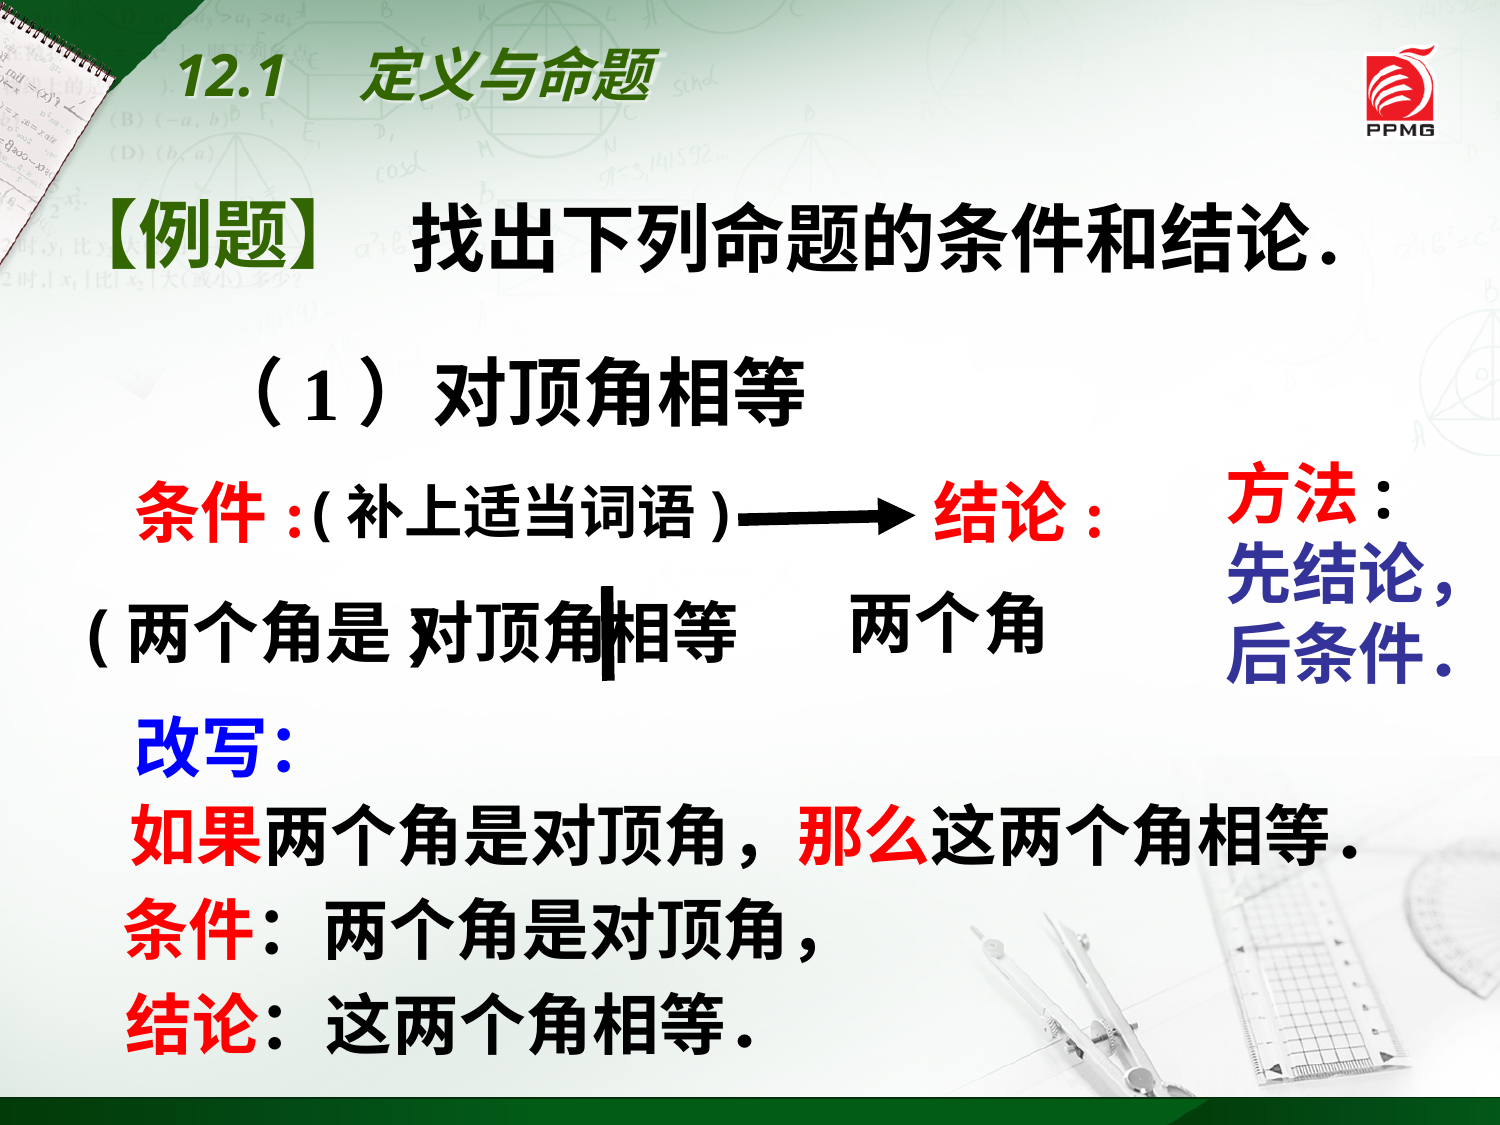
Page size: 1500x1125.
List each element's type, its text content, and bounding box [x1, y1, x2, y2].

picture [0, 0, 1500, 1125]
text_box 角 [1028, 574, 1066, 669]
text_box (两个角是) [72, 583, 447, 679]
text_box 结论：这两个角相等． [110, 975, 1270, 1070]
text_box 结论: [919, 463, 1121, 559]
text_box 12.1 定义与命题 [159, 31, 1164, 116]
text_box 找出下列命题的条件和结论． [395, 184, 1400, 290]
text_box 【例题】 [48, 179, 379, 285]
text_box 相等 [656, 583, 774, 679]
text_box [738, 509, 916, 522]
text_box 如果两个角是对顶角，那么这两个角相等． [115, 786, 1422, 882]
text_box 条件：两个角是对顶角， [107, 880, 1267, 976]
text_box 条件: [119, 463, 321, 559]
text_box (补上适当词语) [298, 467, 745, 553]
text_box 改写： [119, 698, 489, 793]
text_box 方法: 先结论， 后条件． [1210, 444, 1500, 699]
text_box 两个 [832, 573, 1028, 669]
text_box （1）对顶角相等 [194, 337, 1012, 443]
text_box 对顶角 [447, 583, 656, 679]
